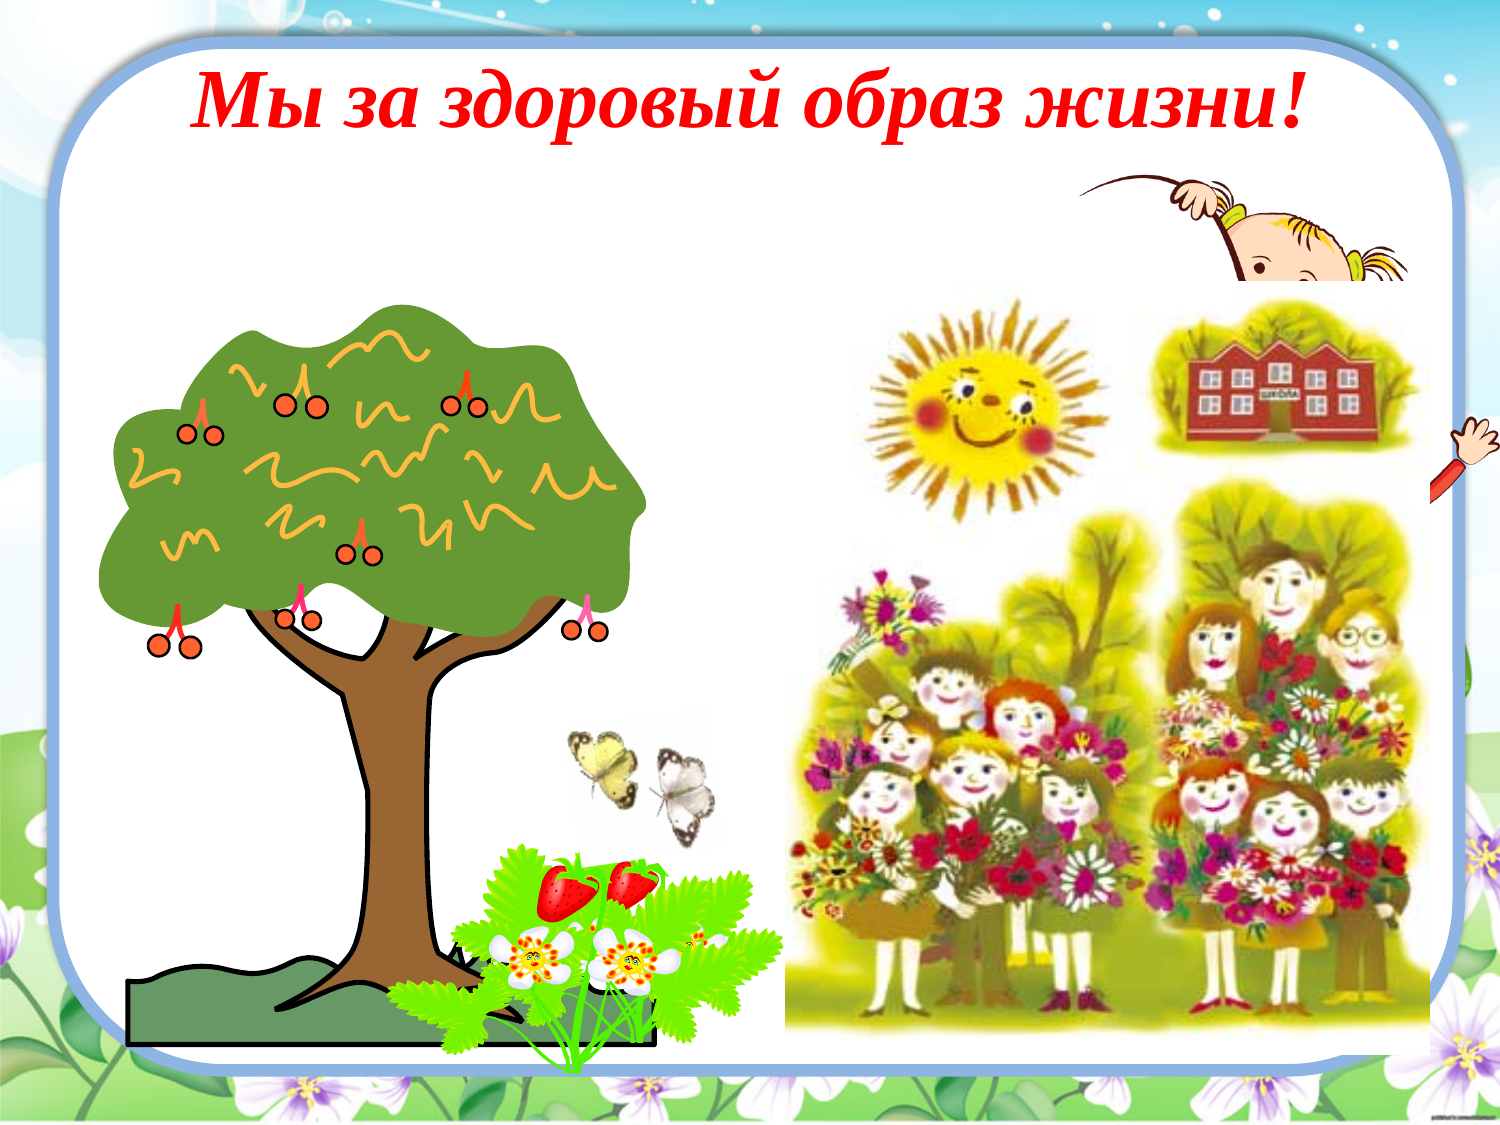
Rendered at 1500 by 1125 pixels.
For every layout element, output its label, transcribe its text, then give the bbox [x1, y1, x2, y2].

picture [0, 0, 1500, 1125]
title Мы за здоровый образ жизни! [76, 0, 1427, 188]
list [98, 304, 657, 1048]
